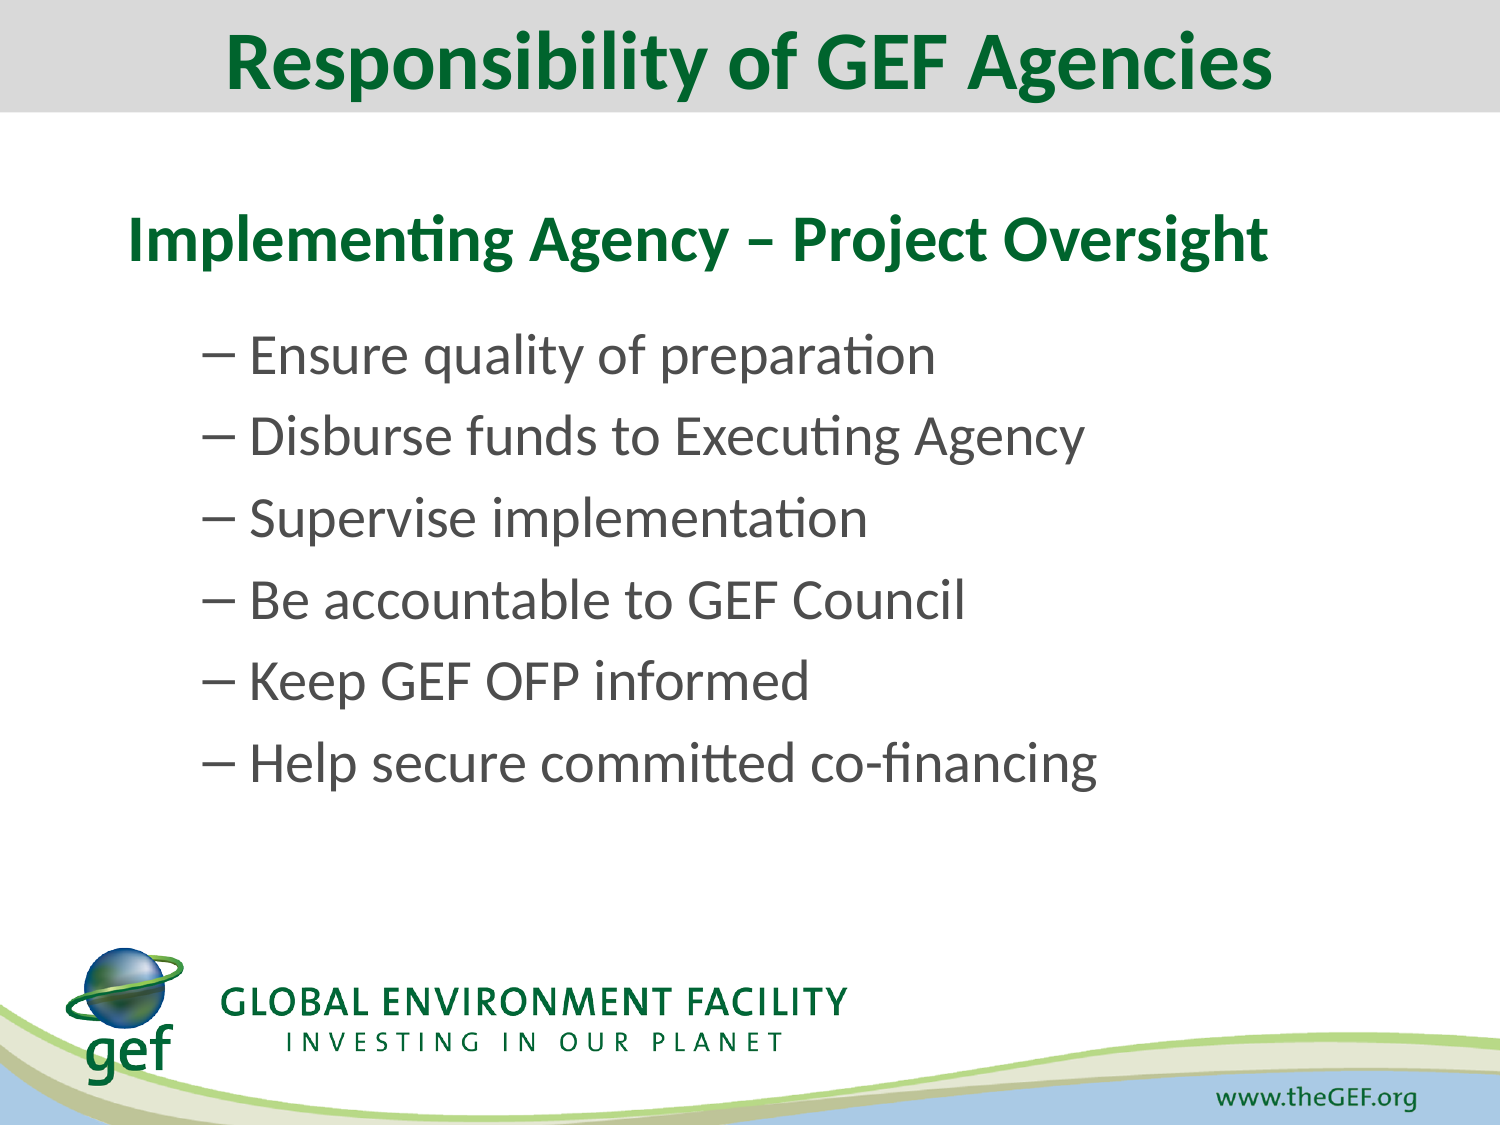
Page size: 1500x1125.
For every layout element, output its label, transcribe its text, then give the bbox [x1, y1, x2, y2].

list Implementing Agency – Project Oversight Ensure quality of preparation Disburse funds to Executing Agency Supervise implementation Be accountable to GEF Council Keep GEF OFP informed Help secure committed co-financing [112, 187, 1444, 913]
text_box Responsibility of GEF Agencies [0, 0, 1500, 113]
picture [0, 920, 1500, 1125]
